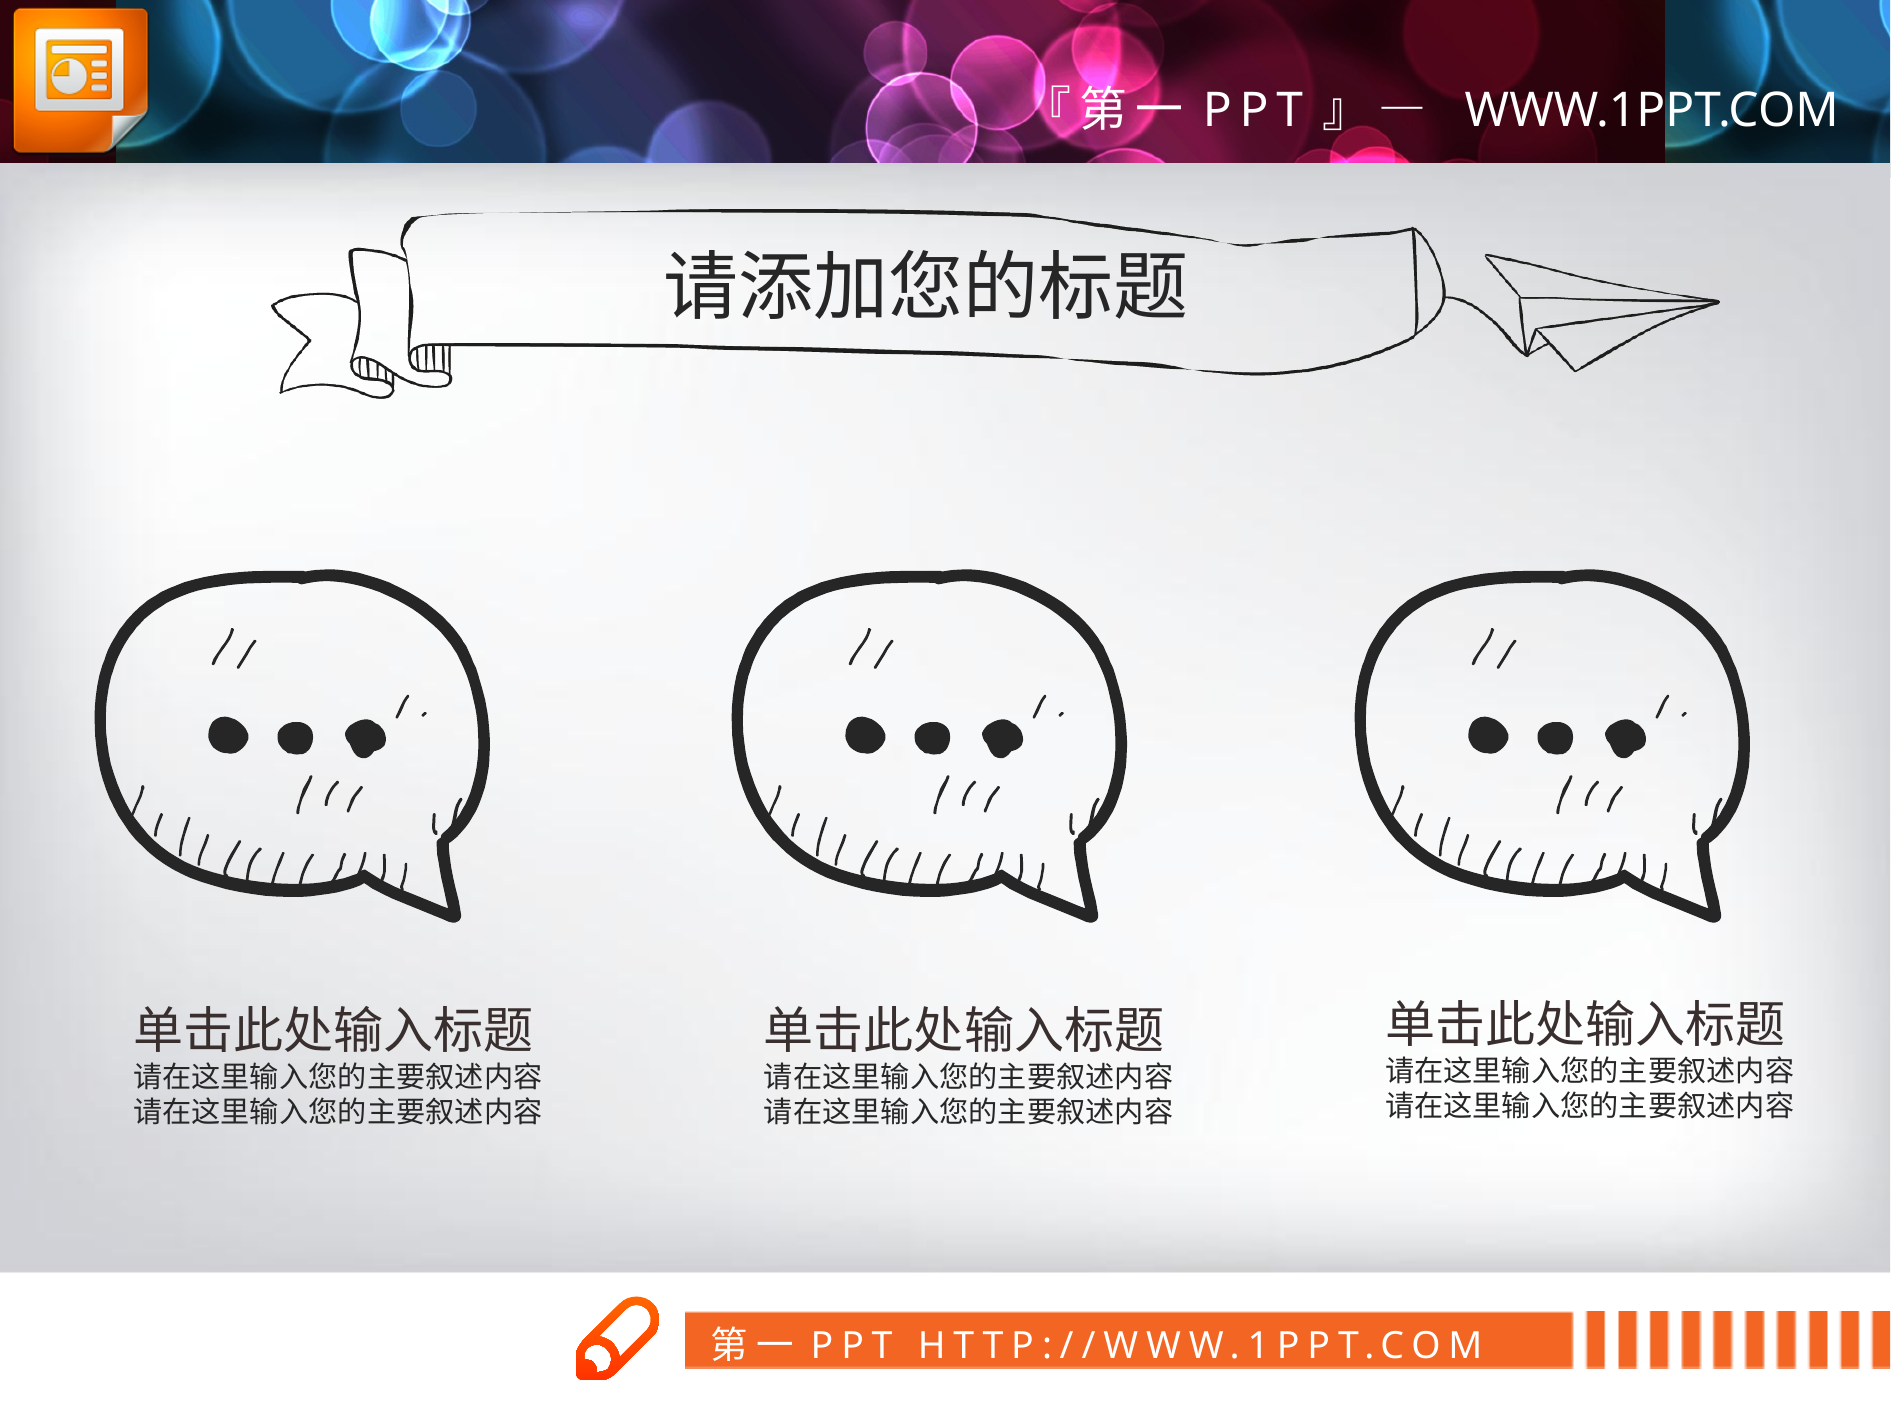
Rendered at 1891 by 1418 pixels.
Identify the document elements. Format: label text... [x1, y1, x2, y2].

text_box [94, 569, 491, 923]
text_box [1354, 569, 1751, 923]
picture [0, 0, 1891, 1275]
text_box 单击此处输入标题 请在这里输入您的主要叙述内容 请在这里输入您的主要叙述内容 [749, 991, 1189, 1226]
text_box 单击此处输入标题 请在这里输入您的主要叙述内容 请在这里输入您的主要叙述内容 [1370, 985, 1810, 1220]
text_box 单击此处输入标题 请在这里输入您的主要叙述内容 请在这里输入您的主要叙述内容 [118, 991, 558, 1226]
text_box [731, 569, 1128, 923]
picture [685, 1311, 1891, 1369]
